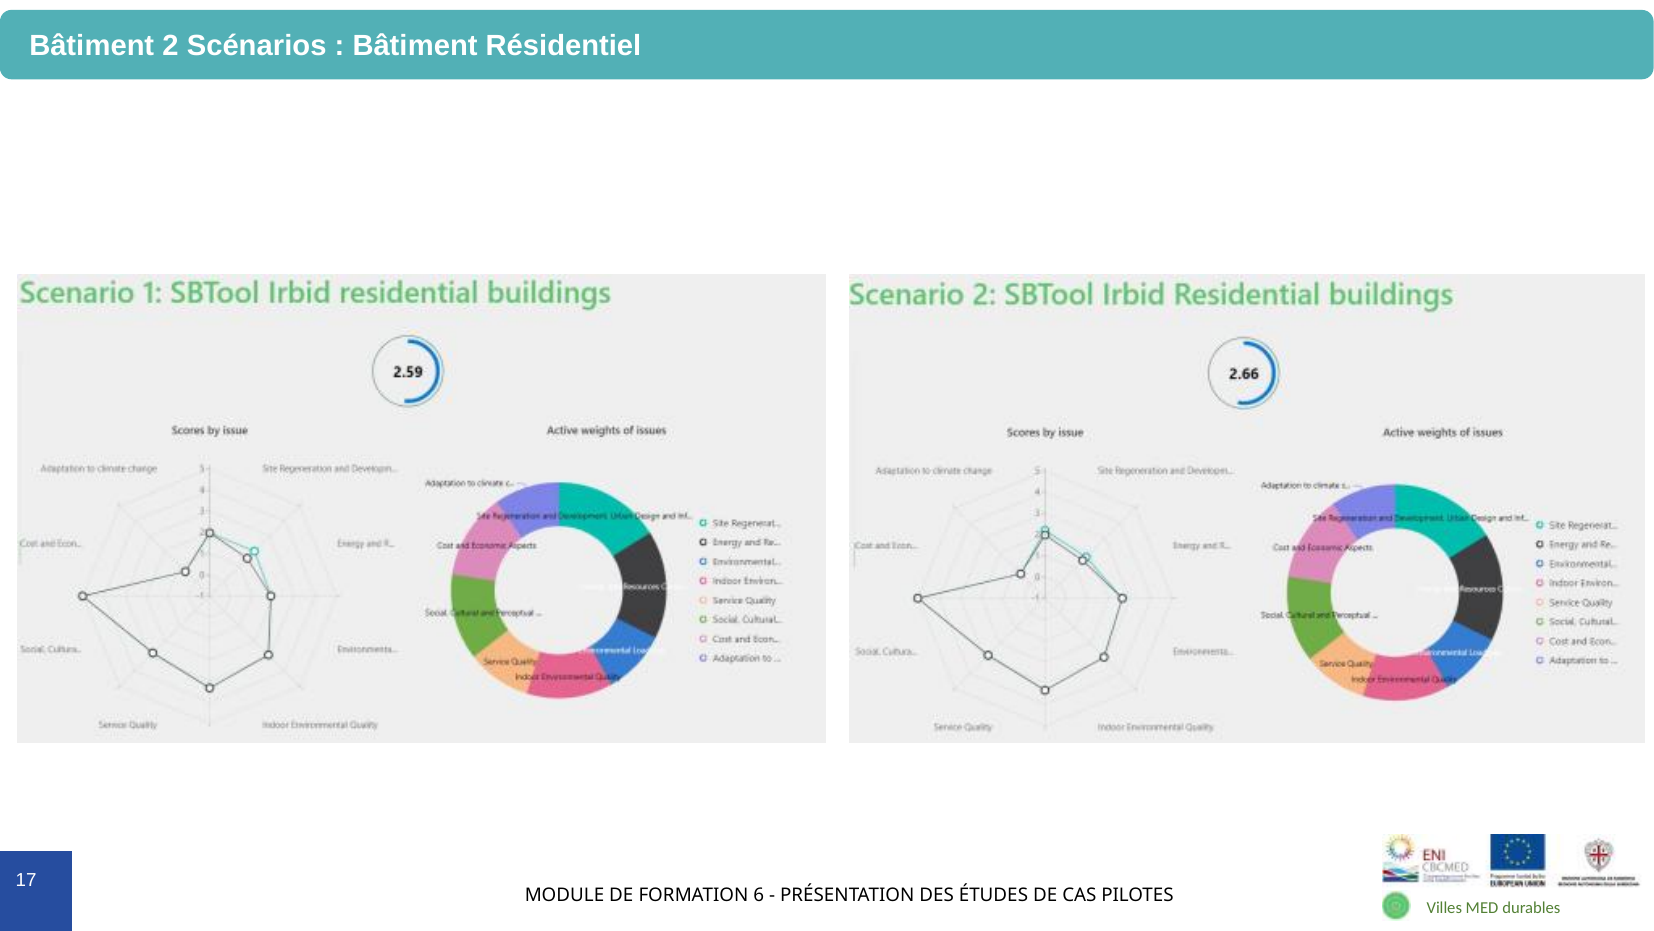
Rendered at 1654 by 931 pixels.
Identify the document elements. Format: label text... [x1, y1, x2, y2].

text_box [0, 9, 1654, 80]
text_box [1367, 833, 1654, 921]
picture [849, 274, 1645, 743]
text_box MODULE DE FORMATION 6 - PRÉSENTATION DES ÉTUDES DE CAS PILOTES [510, 871, 1332, 931]
picture [0, 850, 72, 931]
text_box Bâtiment 2 Scénarios : Bâtiment Résidentiel [14, 19, 664, 69]
picture [16, 274, 827, 743]
